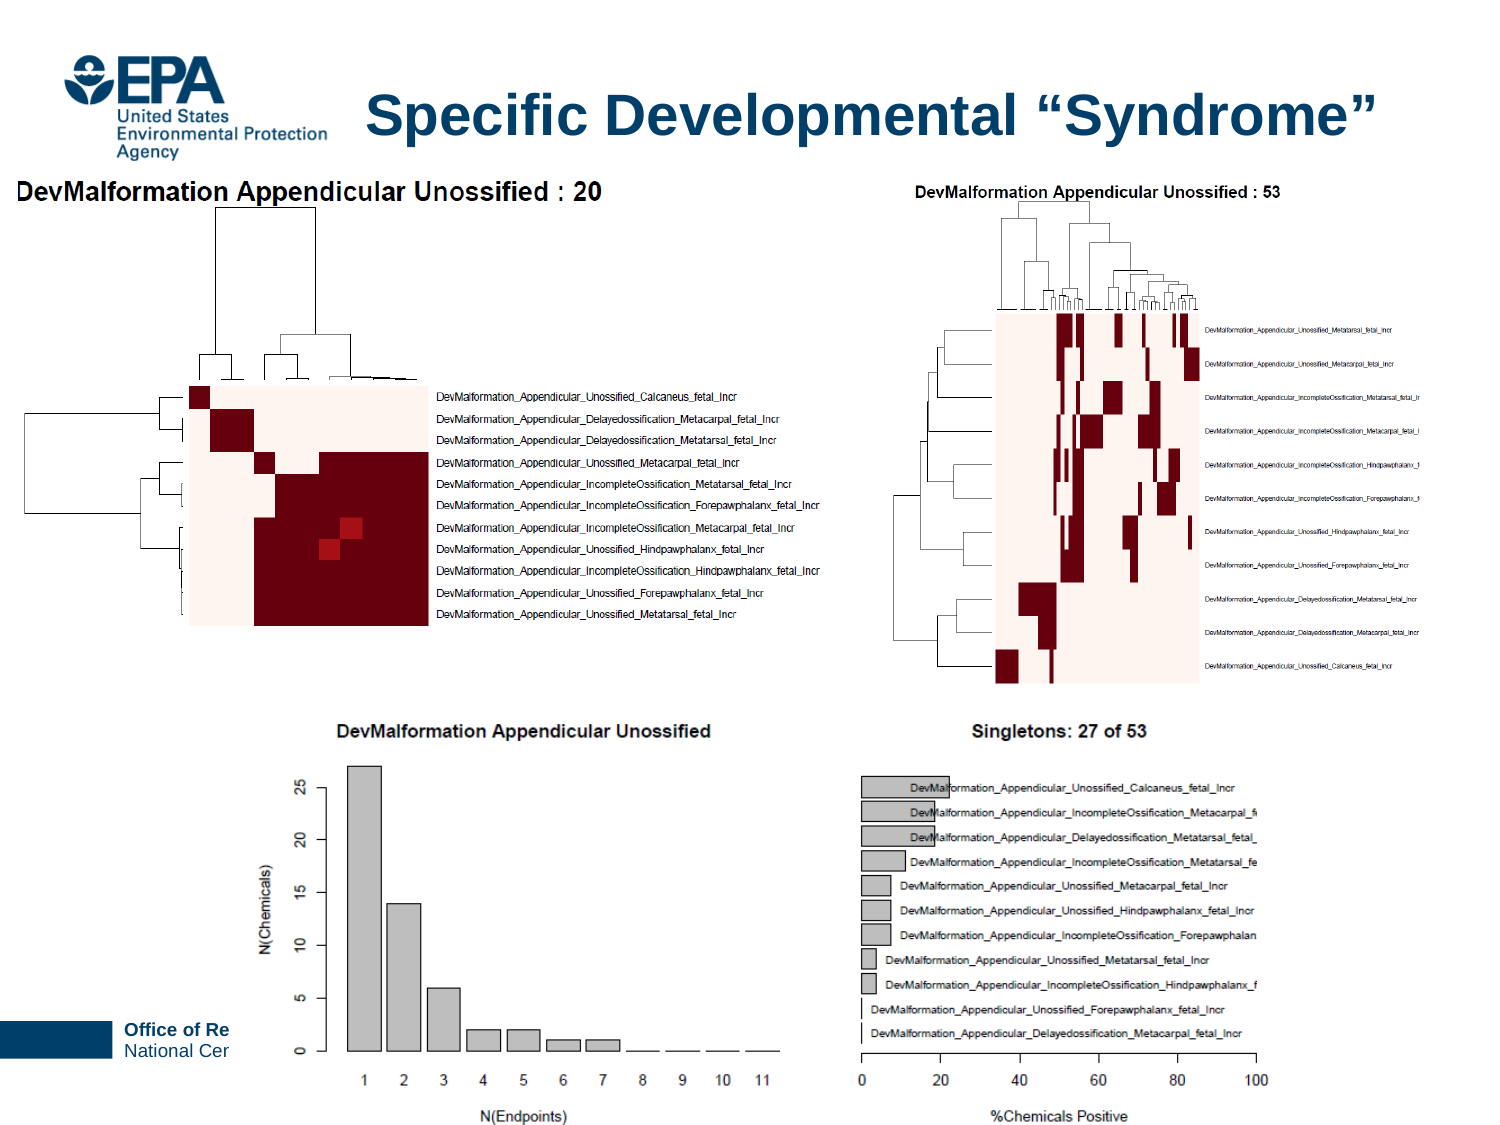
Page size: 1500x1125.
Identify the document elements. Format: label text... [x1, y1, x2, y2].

title Specific Developmental “Syndrome” [349, 87, 1452, 137]
picture [0, 0, 1500, 1125]
